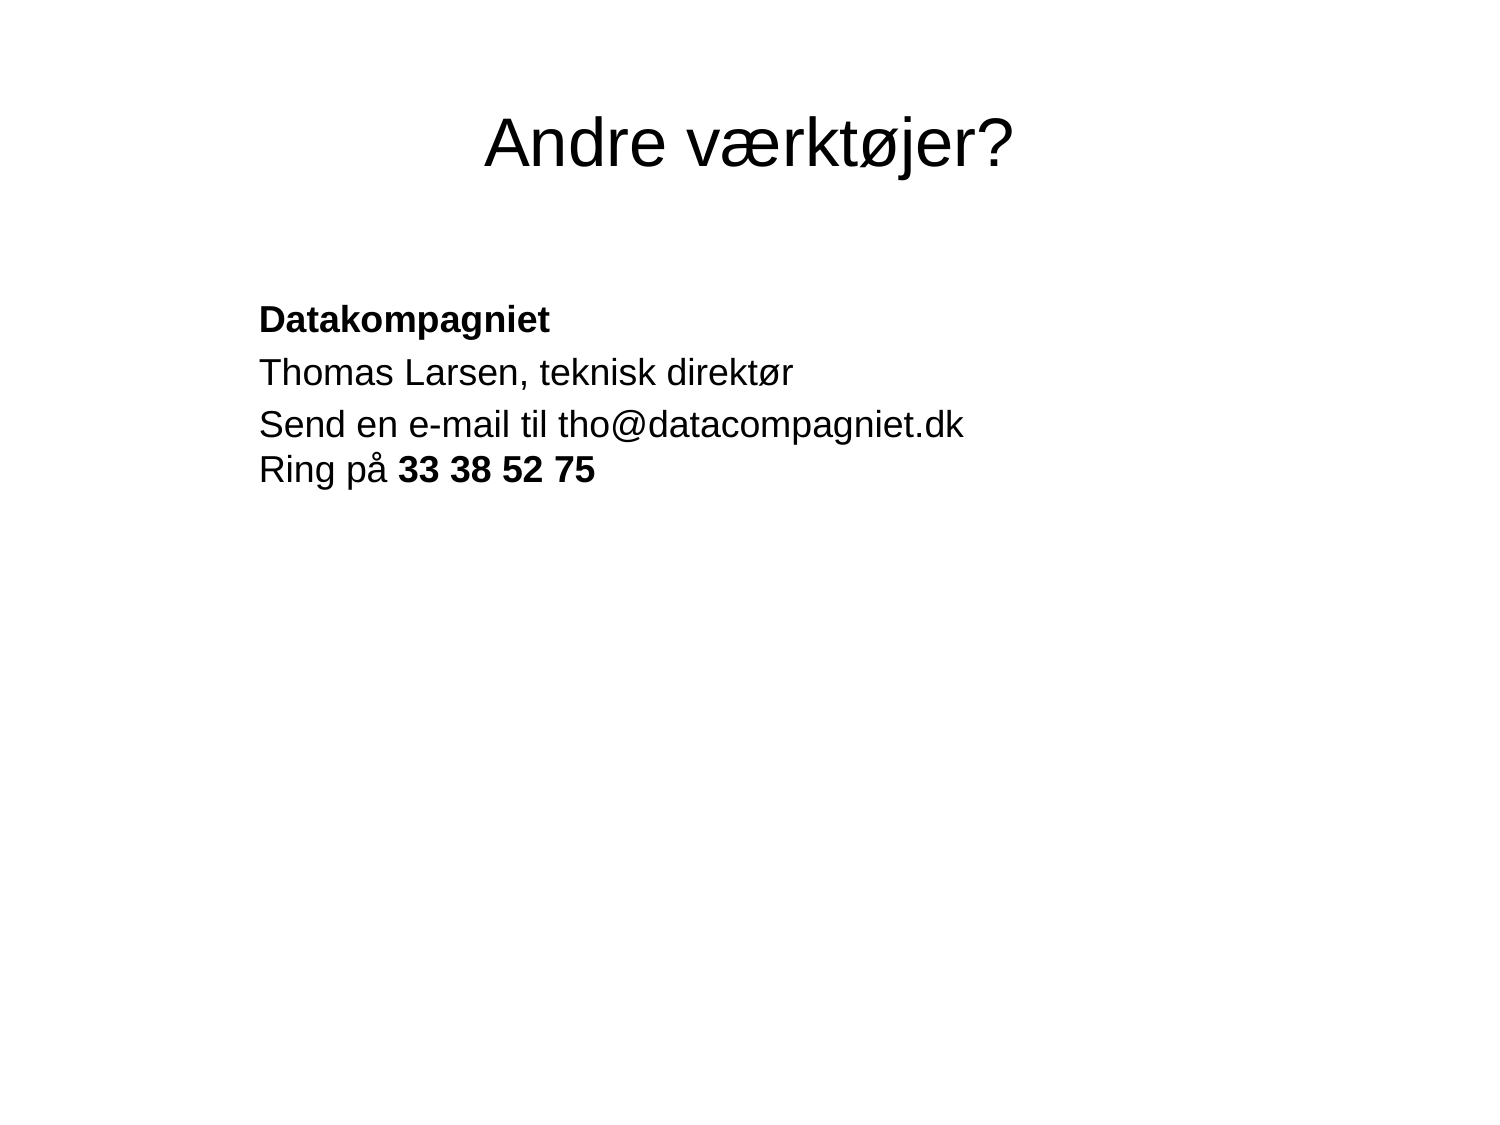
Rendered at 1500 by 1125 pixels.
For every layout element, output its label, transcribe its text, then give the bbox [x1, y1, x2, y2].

title Andre værktøjer? [75, 45, 1425, 233]
list Datakompagniet Thomas Larsen, teknisk direktør Send en e-mail til tho@datacompagniet.dk Ring på 33 38 52 75 [243, 287, 1257, 895]
